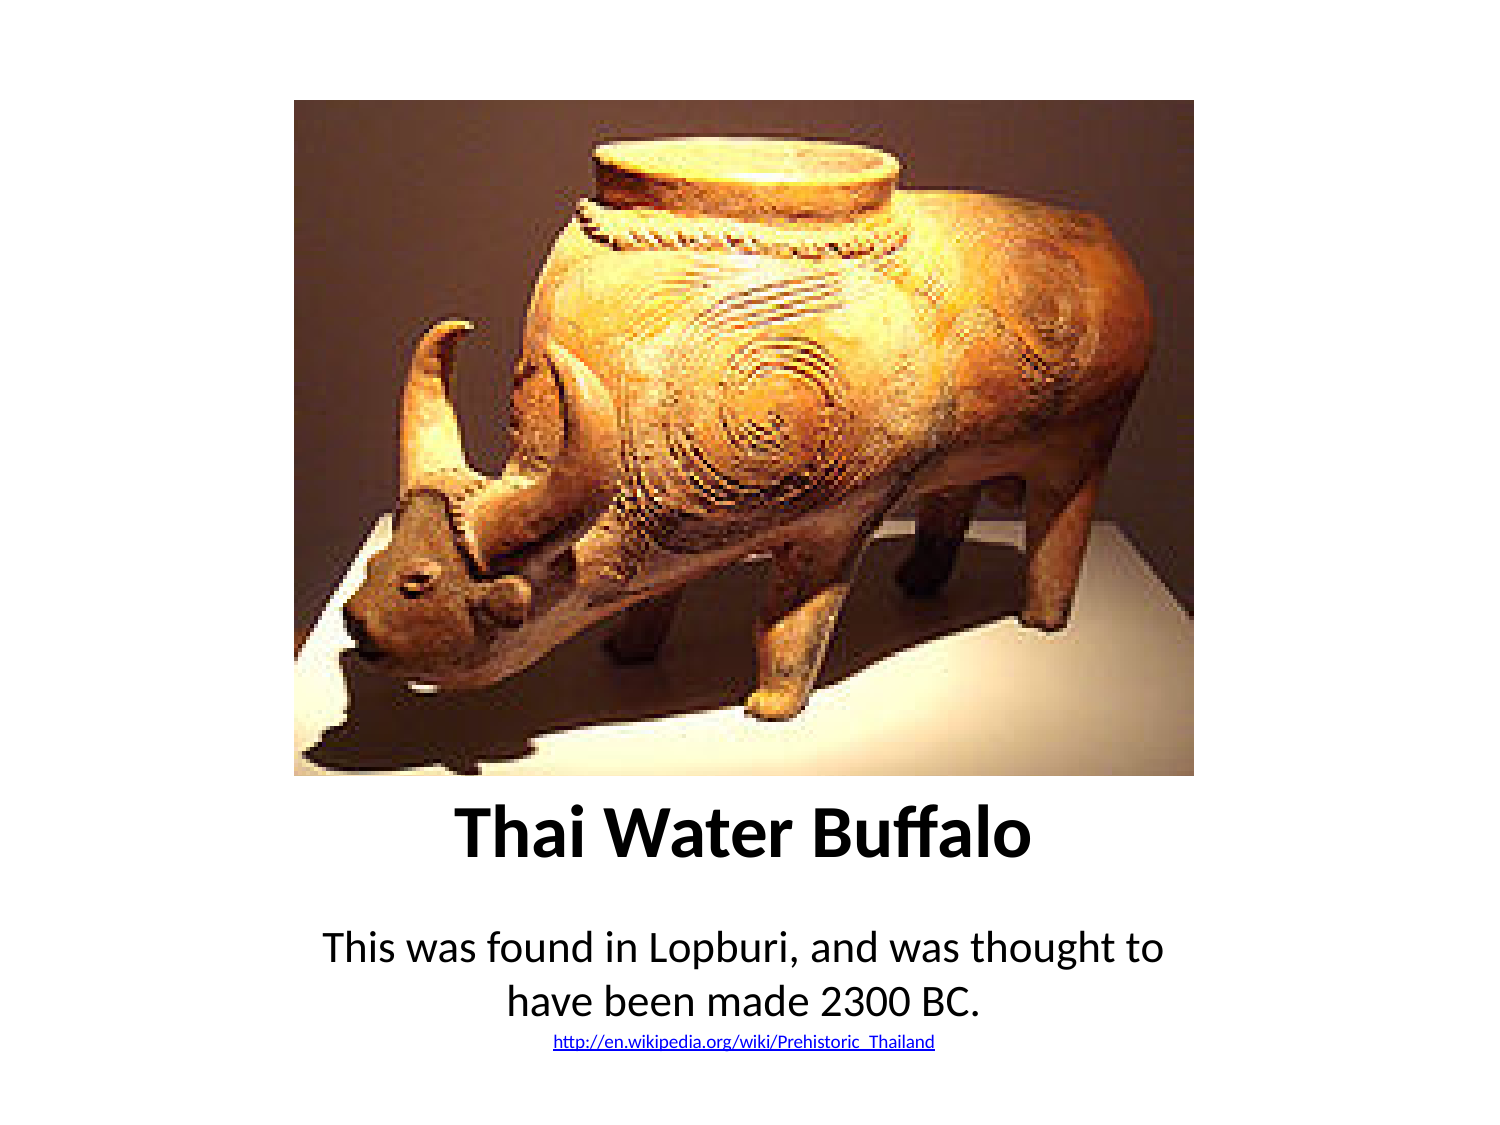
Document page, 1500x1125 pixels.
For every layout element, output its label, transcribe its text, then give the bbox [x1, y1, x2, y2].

title Thai Water Buffalo [294, 787, 1194, 880]
list This was found in Lopburi, and was thought to have been made 2300 BC. http://en.wikipedia.org/wiki/Prehistoric_Thailand [294, 880, 1194, 1063]
picture [293, 100, 1195, 776]
